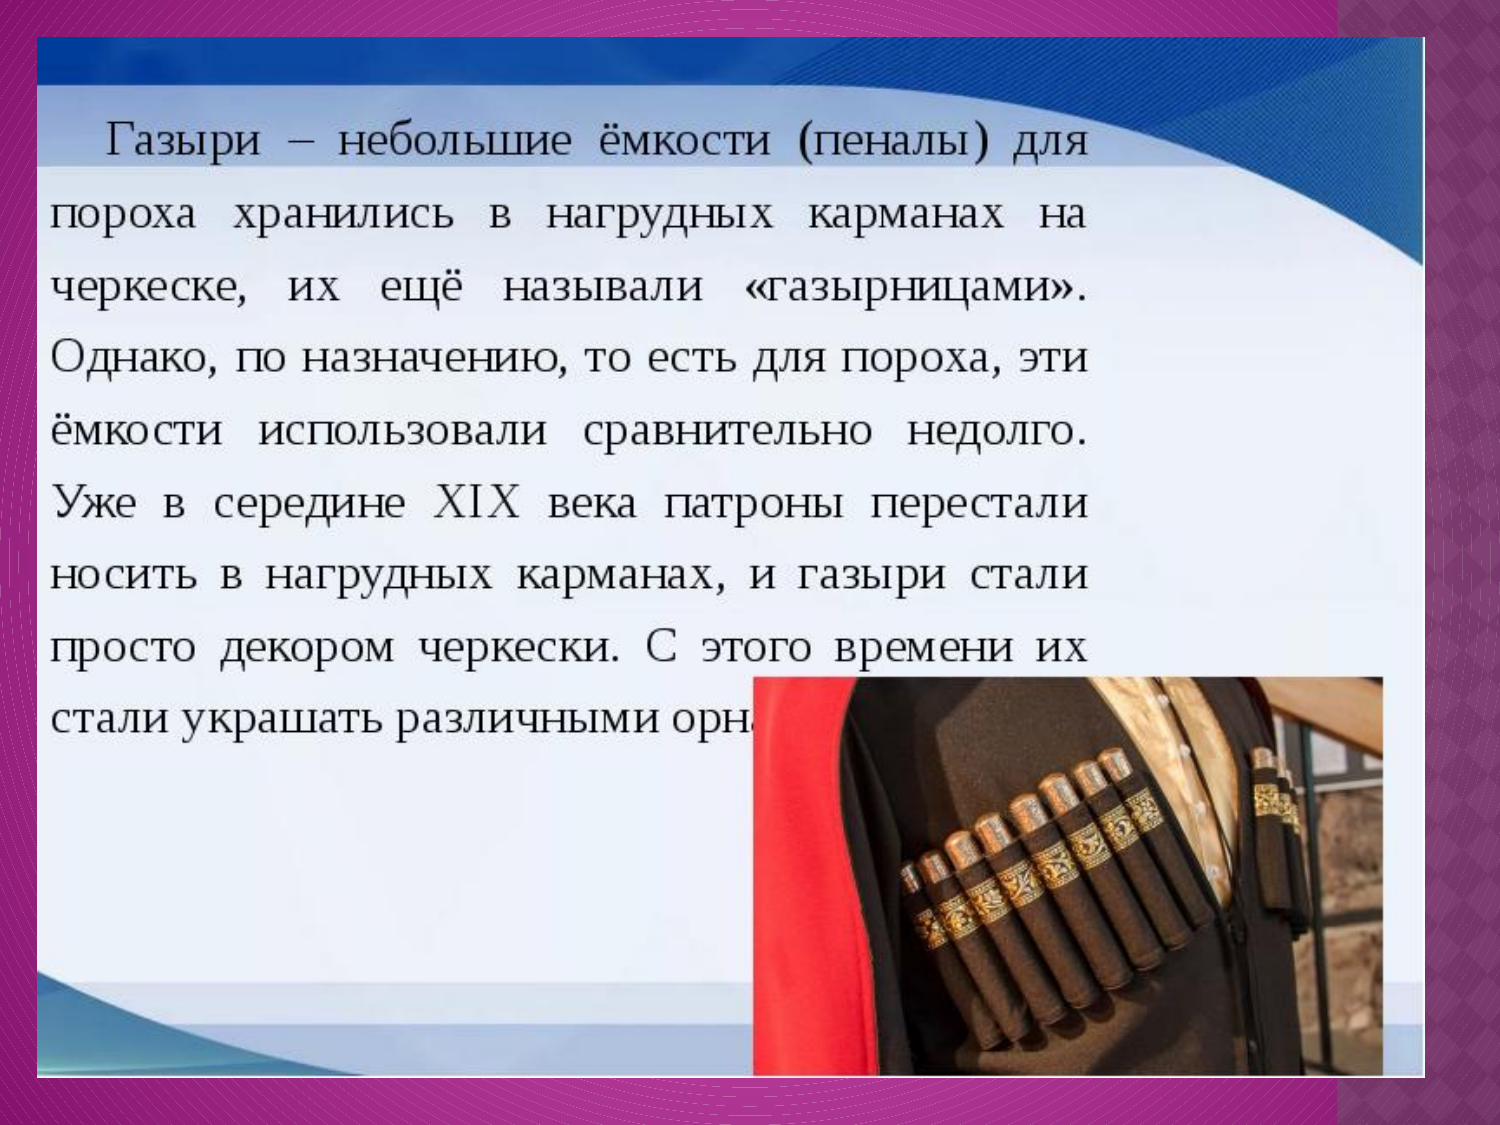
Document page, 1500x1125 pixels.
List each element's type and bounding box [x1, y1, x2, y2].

picture [37, 37, 1426, 1079]
